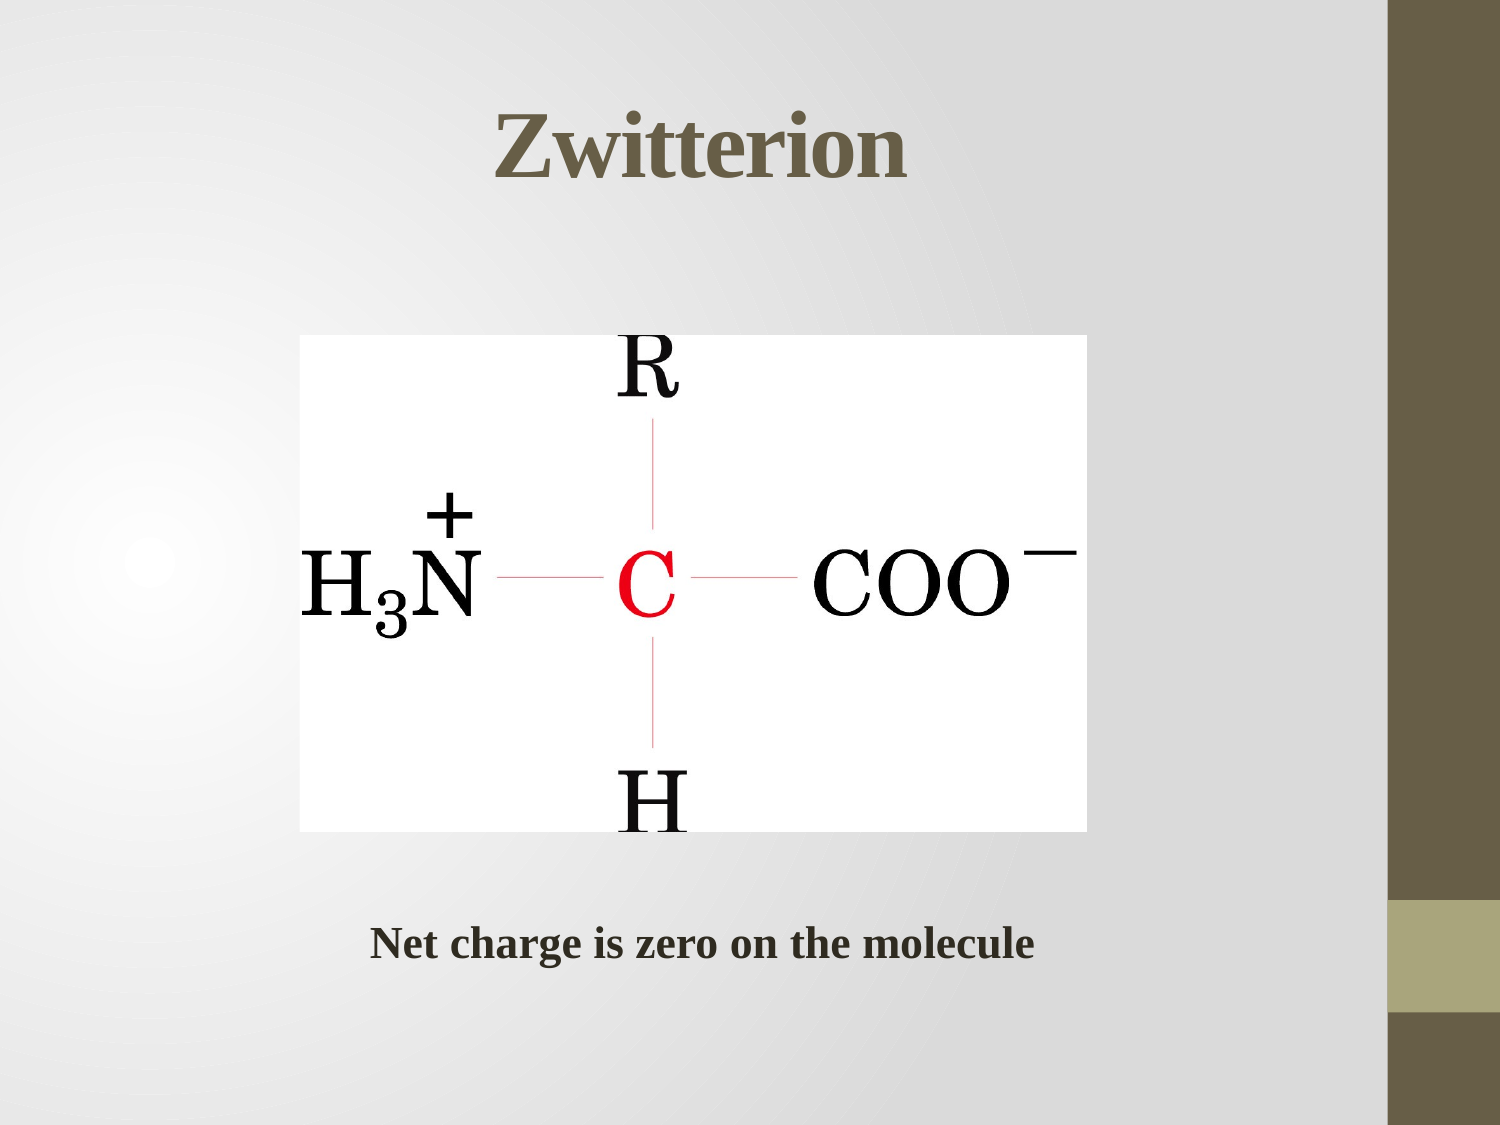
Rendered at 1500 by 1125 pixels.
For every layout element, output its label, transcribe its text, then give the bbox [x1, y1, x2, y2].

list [299, 334, 1088, 833]
text_box Net charge is zero on the molecule [354, 905, 1051, 976]
title Zwitterion [75, 45, 1325, 233]
